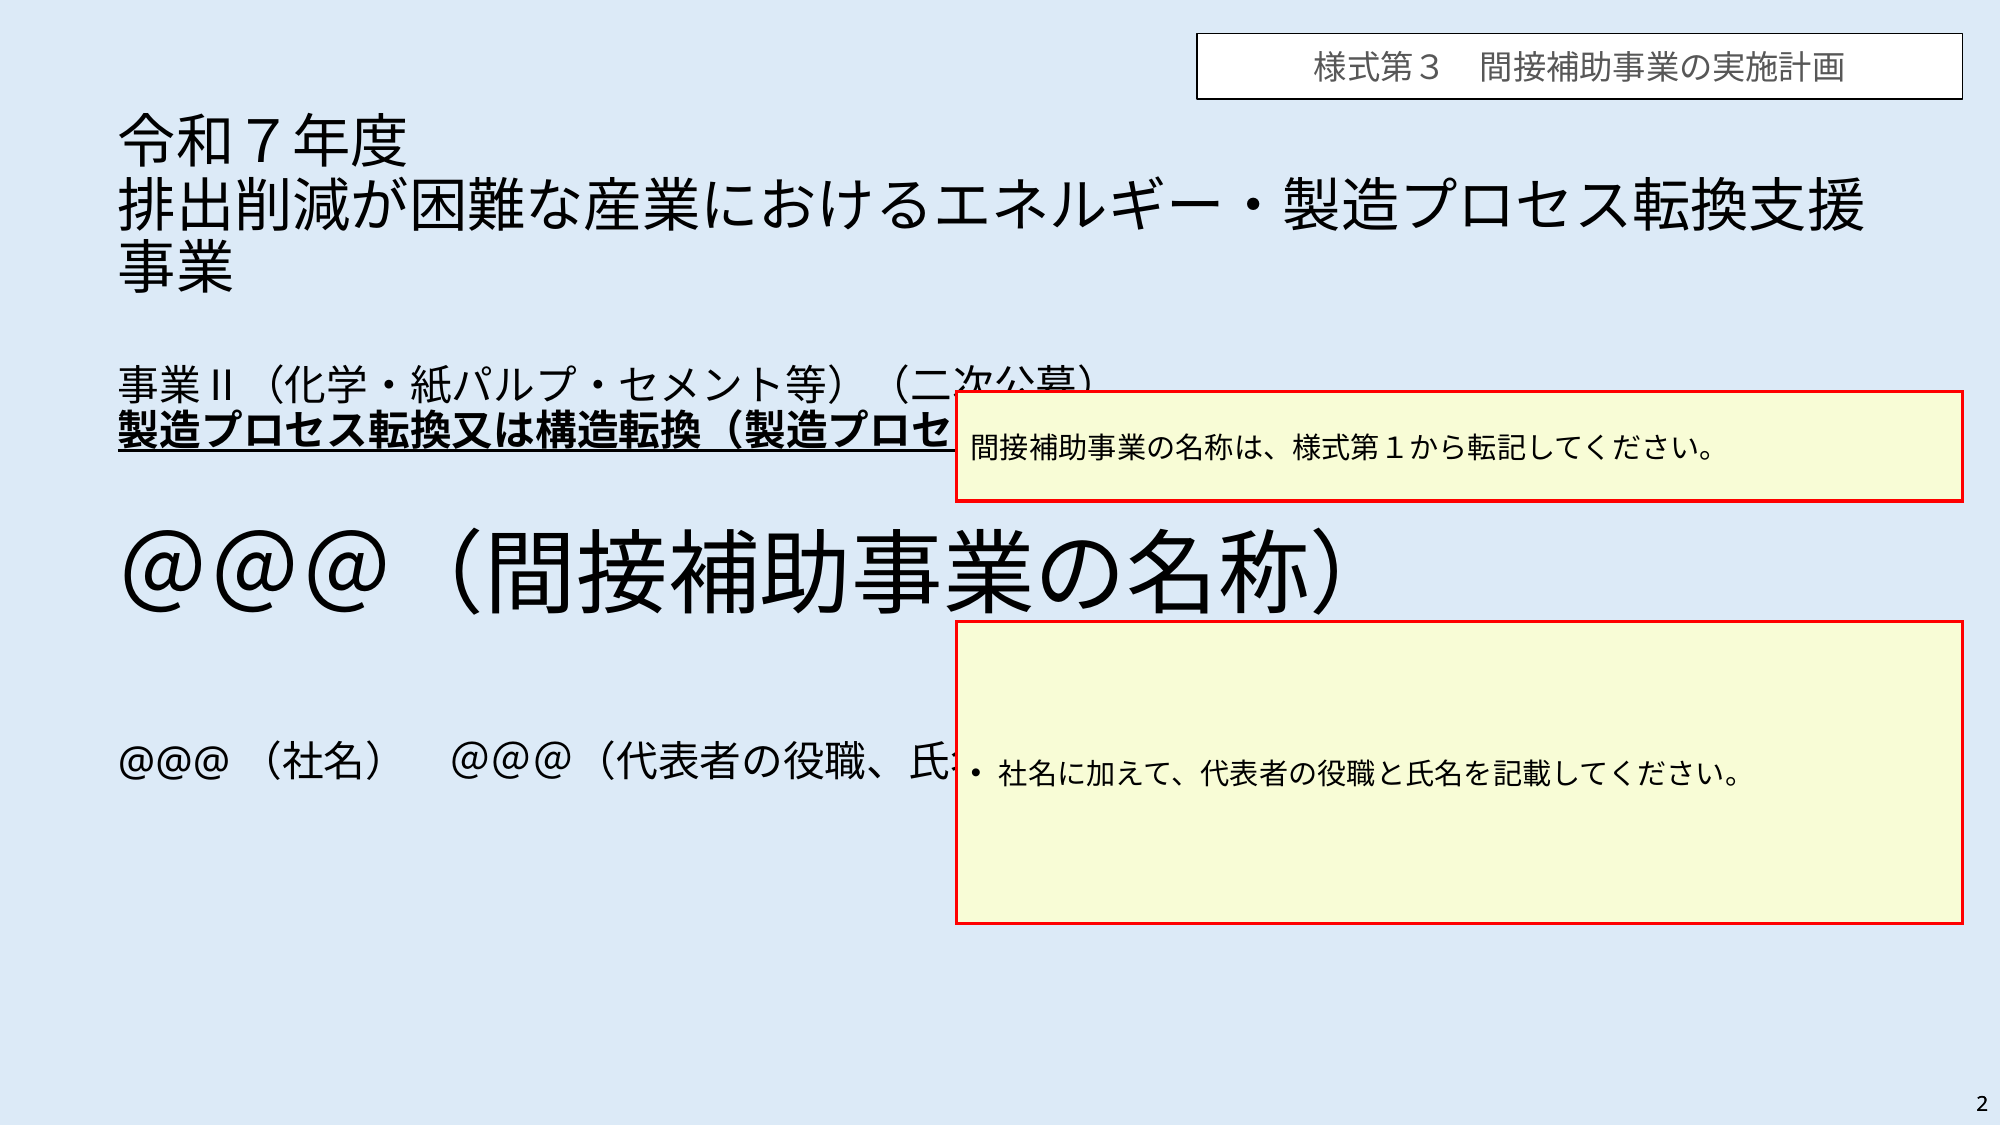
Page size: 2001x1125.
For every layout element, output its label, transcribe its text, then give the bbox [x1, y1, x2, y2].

text_box 様式第３ 間接補助事業の実施計画 [1195, 32, 1964, 100]
text_box @@@（社名） ＠＠＠（代表者の役職、氏名） [101, 726, 1998, 963]
text_box 社名に加えて、代表者の役職と氏名を記載してください。 [955, 620, 1964, 925]
text_box 間接補助事業の名称は、様式第１から転記してください。 [955, 390, 1964, 503]
text_box 令和７年度 排出削減が困難な産業におけるエネルギー・製造プロセス転換支援事業 事業Ⅱ（化学・紙パルプ・セメント等）（二次公募） 製造プロセス転換又は構造転換（製造プロセス転換） [102, 105, 1897, 442]
title ＠＠＠（間接補助事業の名称） [102, 502, 1898, 651]
